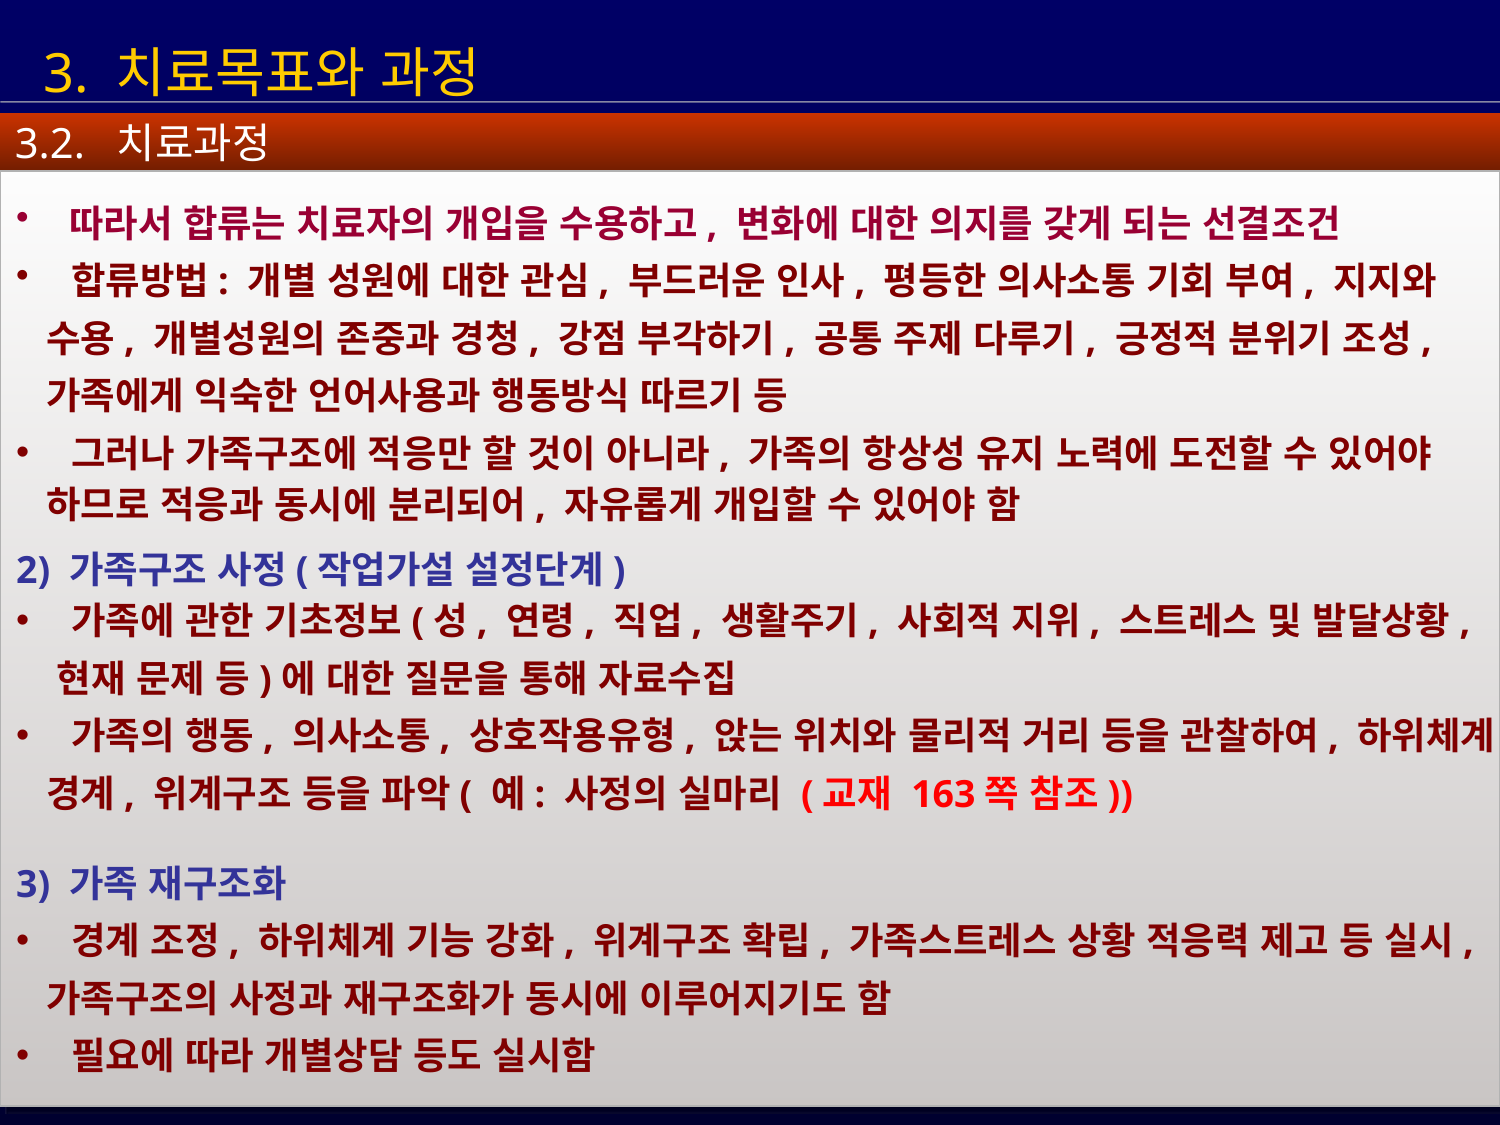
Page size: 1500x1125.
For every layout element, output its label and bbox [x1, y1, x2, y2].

text_box [0, 30, 1500, 1107]
